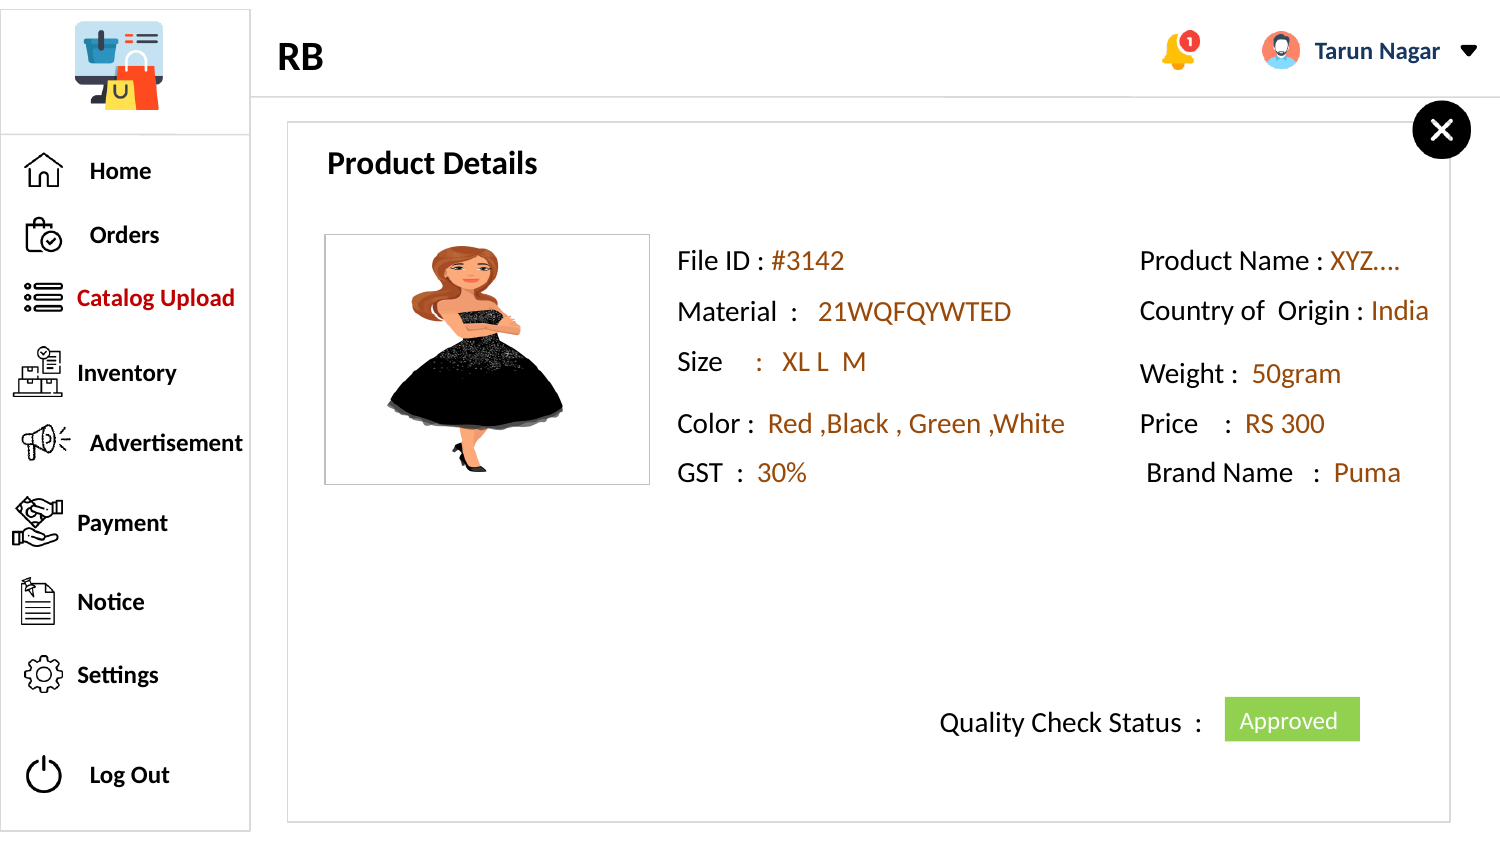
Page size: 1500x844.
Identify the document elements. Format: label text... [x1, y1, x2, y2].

text_box GST : 30% [662, 446, 1125, 497]
picture [74, 21, 163, 110]
text_box Size : XL L M [662, 334, 938, 385]
picture [24, 215, 63, 254]
text_box Catalog Upload [62, 274, 275, 319]
text_box Country of Origin : India [1125, 284, 1475, 334]
text_box Payment [65, 499, 238, 544]
picture [1408, 96, 1476, 164]
text_box Home [74, 146, 225, 192]
text_box Orders [74, 211, 225, 257]
text_box RB [262, 21, 375, 87]
text_box Quality Check Status : [924, 696, 1463, 746]
text_box [323, 232, 652, 486]
picture [13, 410, 75, 474]
picture [24, 277, 63, 316]
text_box Weight : 50gram [1124, 346, 1413, 396]
picture [12, 496, 63, 548]
picture [1262, 30, 1301, 69]
text_box Color : Red ,Black , Green ,White [662, 396, 1124, 446]
picture [387, 246, 563, 472]
picture [24, 755, 63, 794]
picture [24, 150, 63, 189]
text_box Inventory [65, 349, 238, 394]
text_box Tarun Nagar [1299, 27, 1475, 72]
text_box Product Name : XYZ…. [1125, 234, 1475, 284]
picture [12, 575, 63, 627]
picture [12, 346, 63, 398]
text_box Product Details [312, 134, 675, 189]
text_box Settings [62, 651, 238, 697]
text_box [285, 120, 1452, 824]
picture [1162, 30, 1201, 70]
text_box Notice [65, 578, 238, 623]
text_box Price : RS 300 [1124, 396, 1425, 446]
text_box Advertisement [75, 418, 275, 464]
text_box Material : 21WQFQYWTED [662, 284, 1057, 335]
text_box Approved [1224, 696, 1360, 742]
text_box [0, 7, 252, 833]
text_box Log Out [75, 751, 250, 797]
text_box File ID : #3142 [662, 234, 938, 284]
picture [24, 655, 63, 694]
text_box [1460, 44, 1477, 57]
text_box Brand Name : Puma [1125, 446, 1450, 497]
